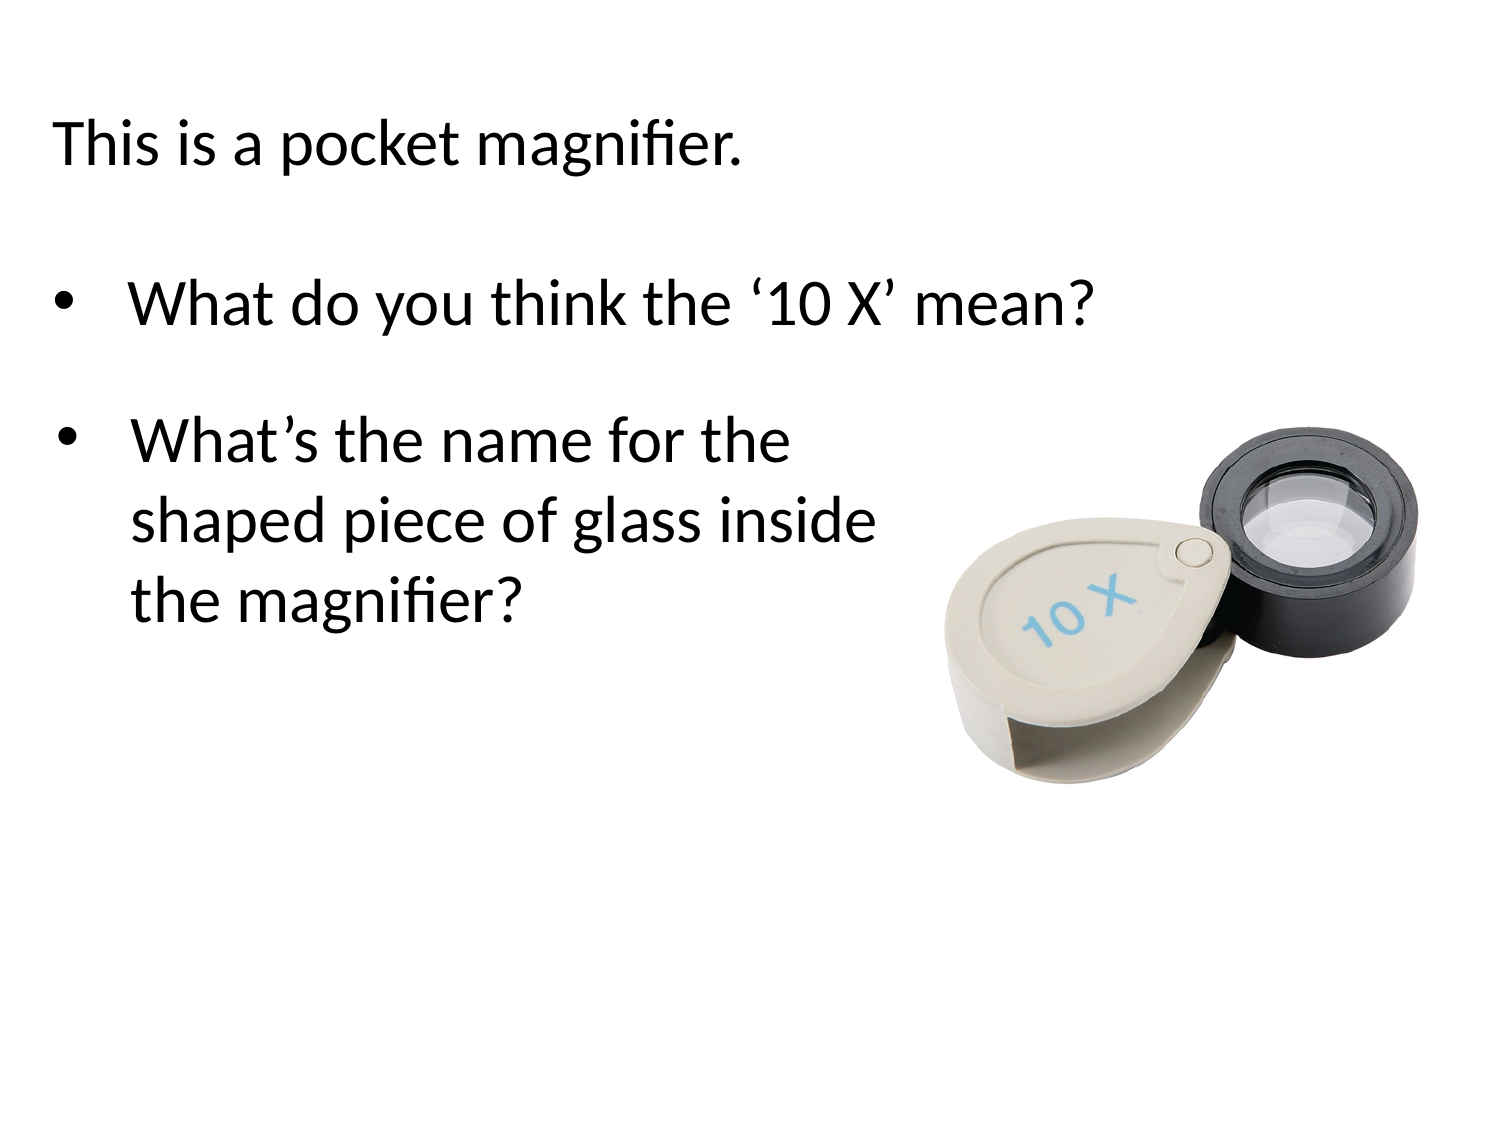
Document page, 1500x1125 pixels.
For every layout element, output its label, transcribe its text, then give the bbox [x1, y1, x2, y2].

text_box What’s the name for the shaped piece of glass inside the magnifier? [41, 388, 902, 643]
text_box This is a pocket magnifier. What do you think the ‘10 X’ mean? [37, 91, 1444, 347]
picture [902, 316, 1465, 879]
